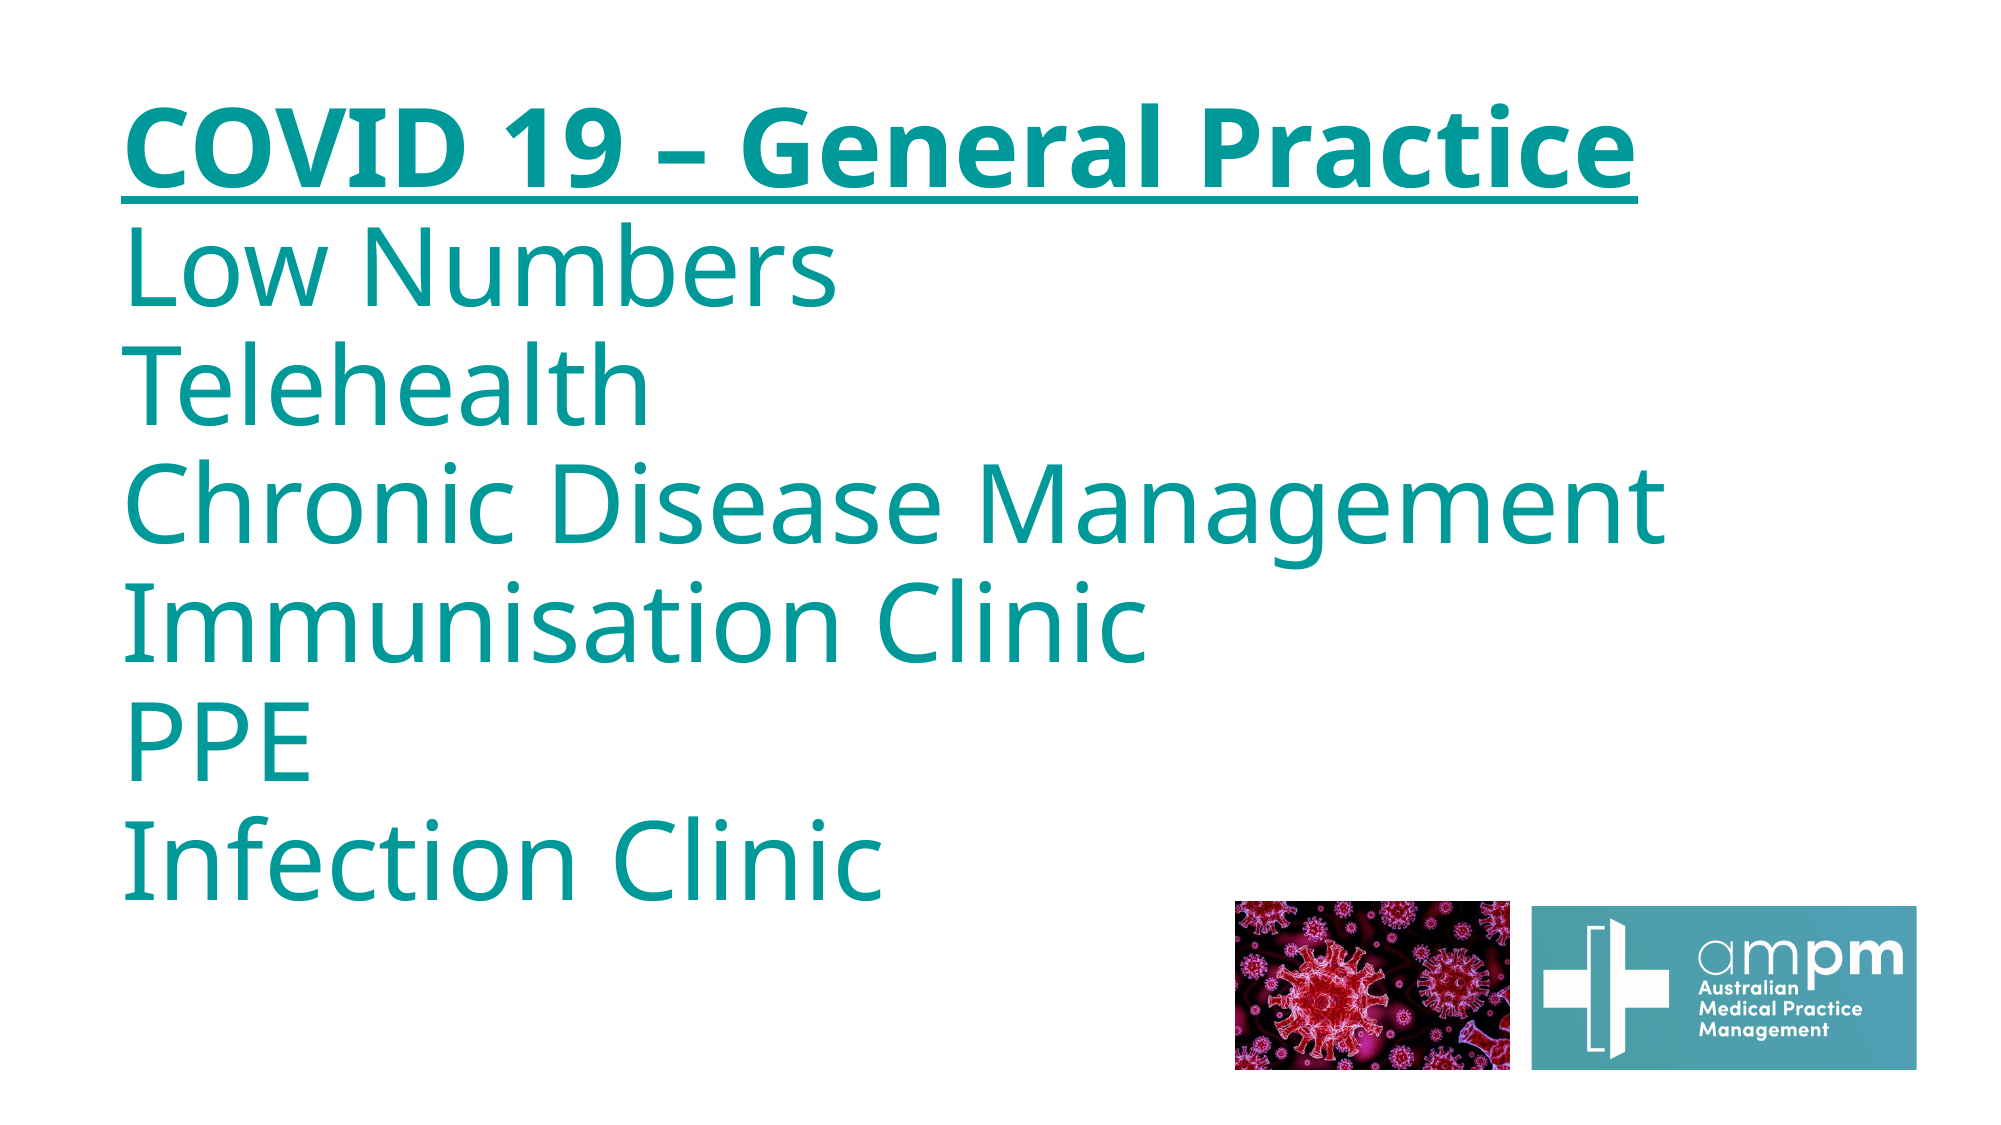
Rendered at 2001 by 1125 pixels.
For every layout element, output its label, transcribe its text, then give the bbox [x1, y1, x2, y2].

picture [1531, 906, 1917, 1070]
picture [1234, 901, 1510, 1070]
title COVID 19 – General Practice Low Numbers Telehealth Chronic Disease Management Immunisation Clinic PPE Infection Clinic [106, 71, 1819, 932]
